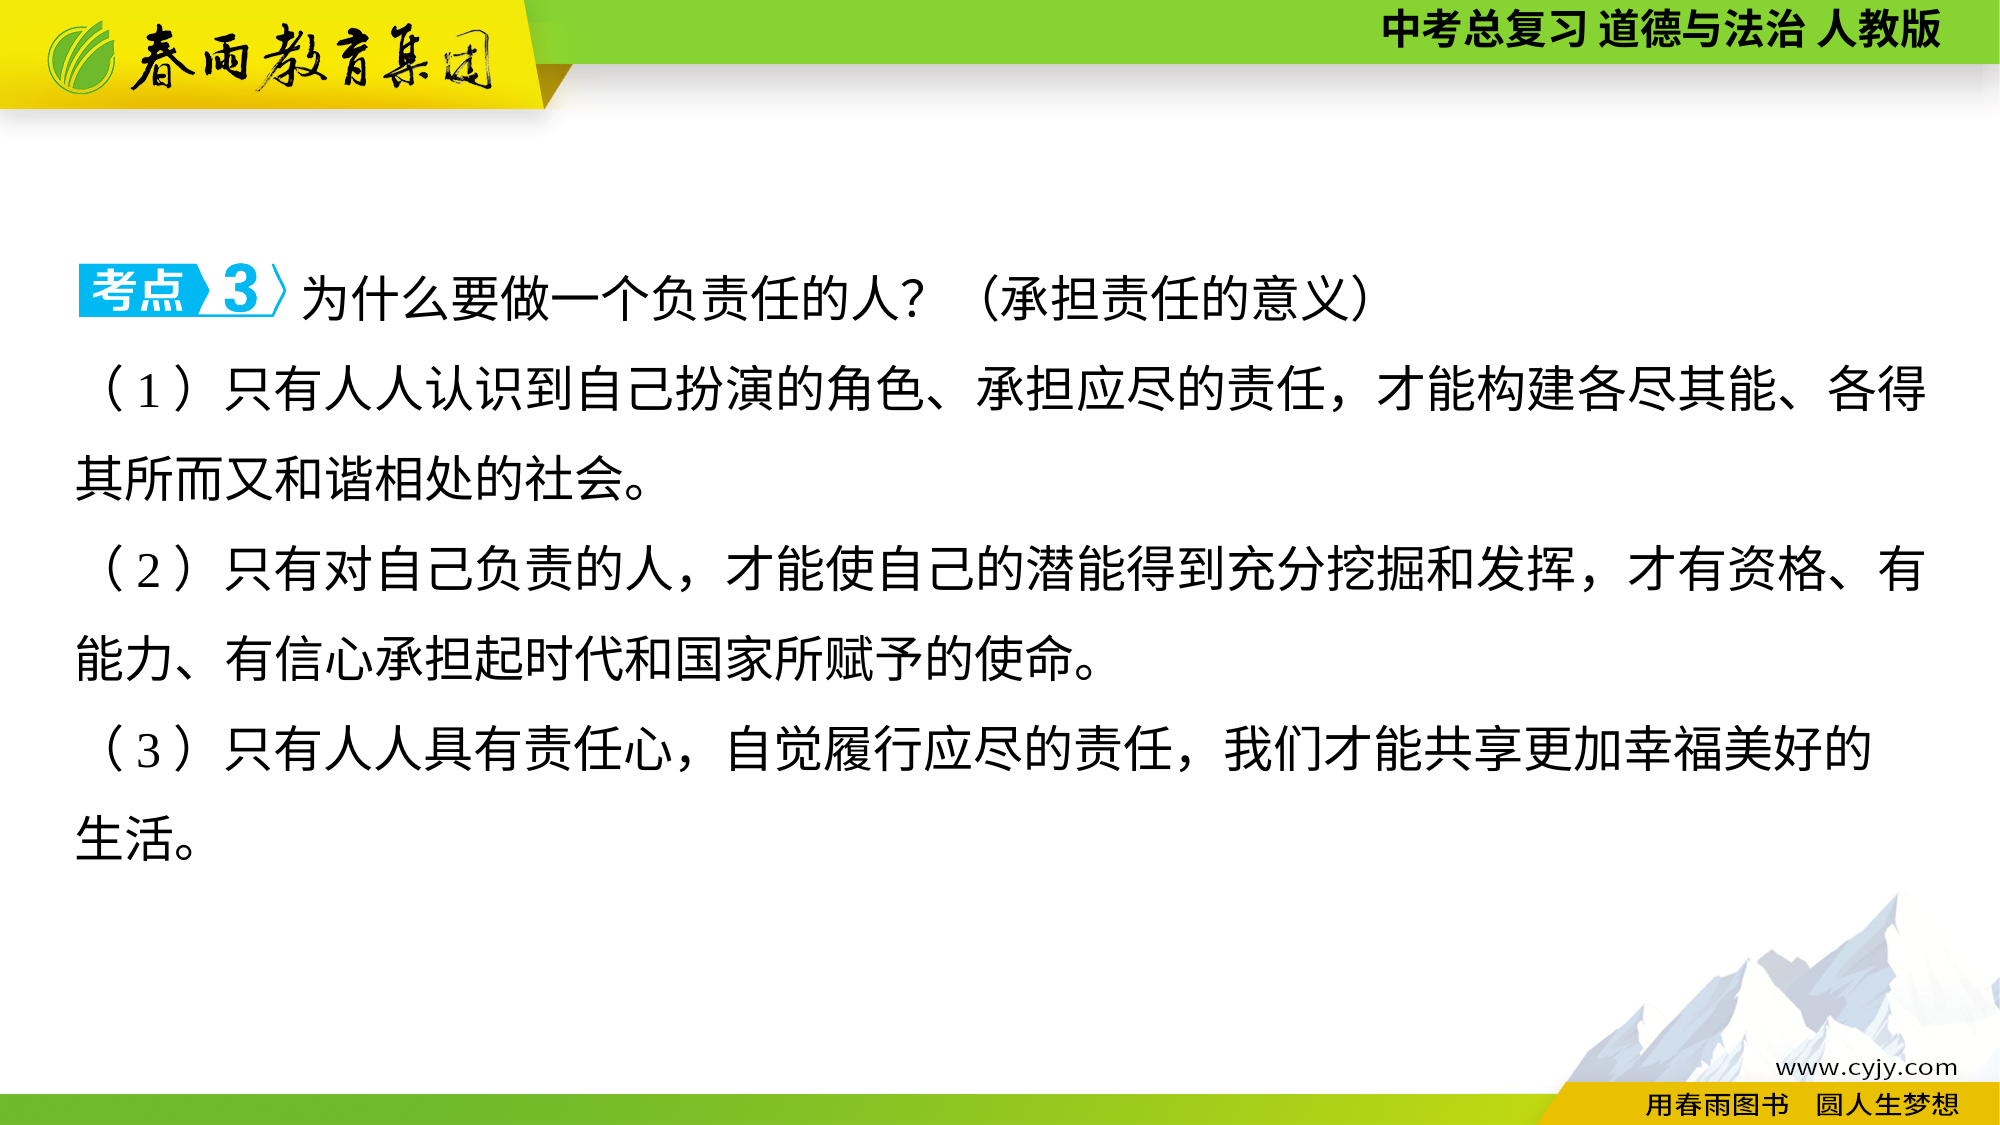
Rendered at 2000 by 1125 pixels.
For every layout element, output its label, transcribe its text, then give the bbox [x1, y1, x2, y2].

picture [0, 0, 2000, 1125]
list 为什么要做一个负责任的人？（承担责任的意义） （1）只有人人认识到自己扮演的角色、承担应尽的责任，才能构建各尽其能、各得其所而又和谐相处的社会。 （2）只有对自己负责的人，才能使自己的潜能得到充分挖掘和发挥，才有资格、有能力、有信心承担起时代和国家所赋予的使命。 （3）只有人人具有责任心，自觉履行应尽的责任，我们才能共享更加幸福美好的 生活。 [59, 229, 1944, 882]
